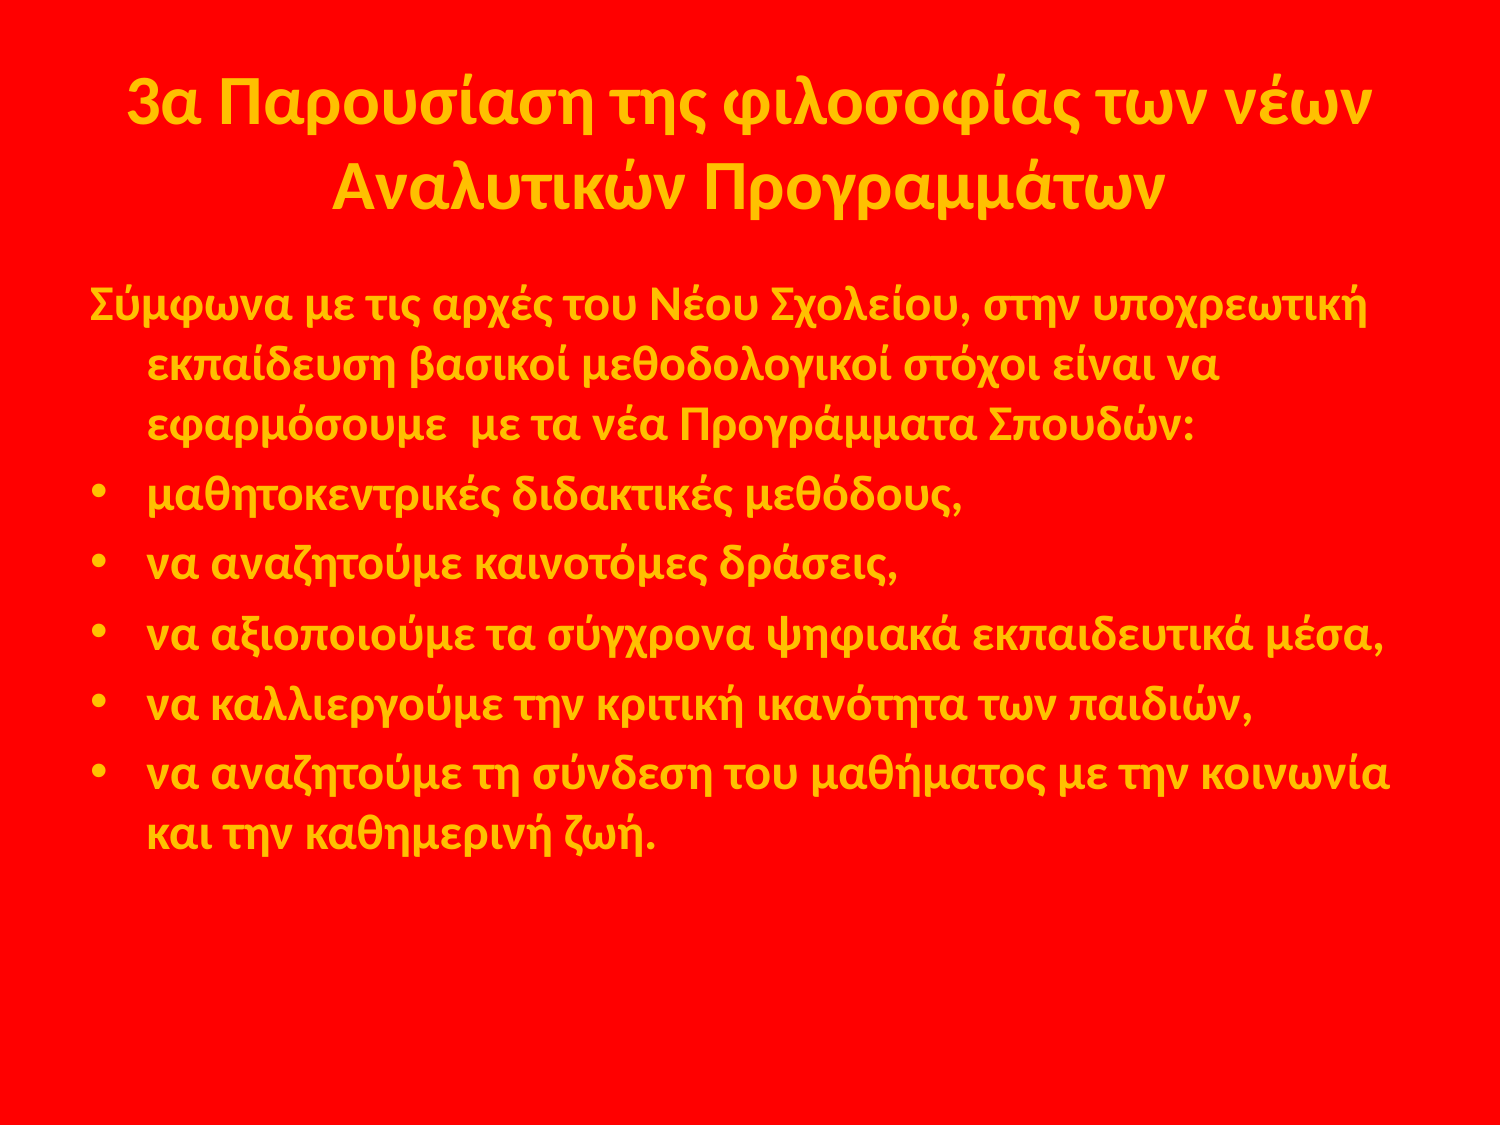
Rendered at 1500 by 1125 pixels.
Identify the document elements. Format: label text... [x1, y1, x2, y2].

title 3α Παρουσίαση της φιλοσοφίας των νέων Αναλυτικών Προγραμμάτων [75, 45, 1425, 233]
list Σύμφωνα με τις αρχές του Νέου Σχολείου, στην υποχρεωτική εκπαίδευση βασικοί μεθοδολογικοί στόχοι είναι να εφαρμόσουμε με τα νέα Προγράμματα Σπουδών: μαθητοκεντρικές διδακτικές μεθόδους, να αναζητούμε καινοτόμες δράσεις, να αξιοποιούμε τα σύγχρονα ψηφιακά εκπαιδευτικά μέσα, να καλλιεργούμε την κριτική ικανότητα των παιδιών, να αναζητούμε τη σύνδεση του μαθήματος με την κοινωνία και την καθημερινή ζωή. [75, 262, 1425, 1083]
